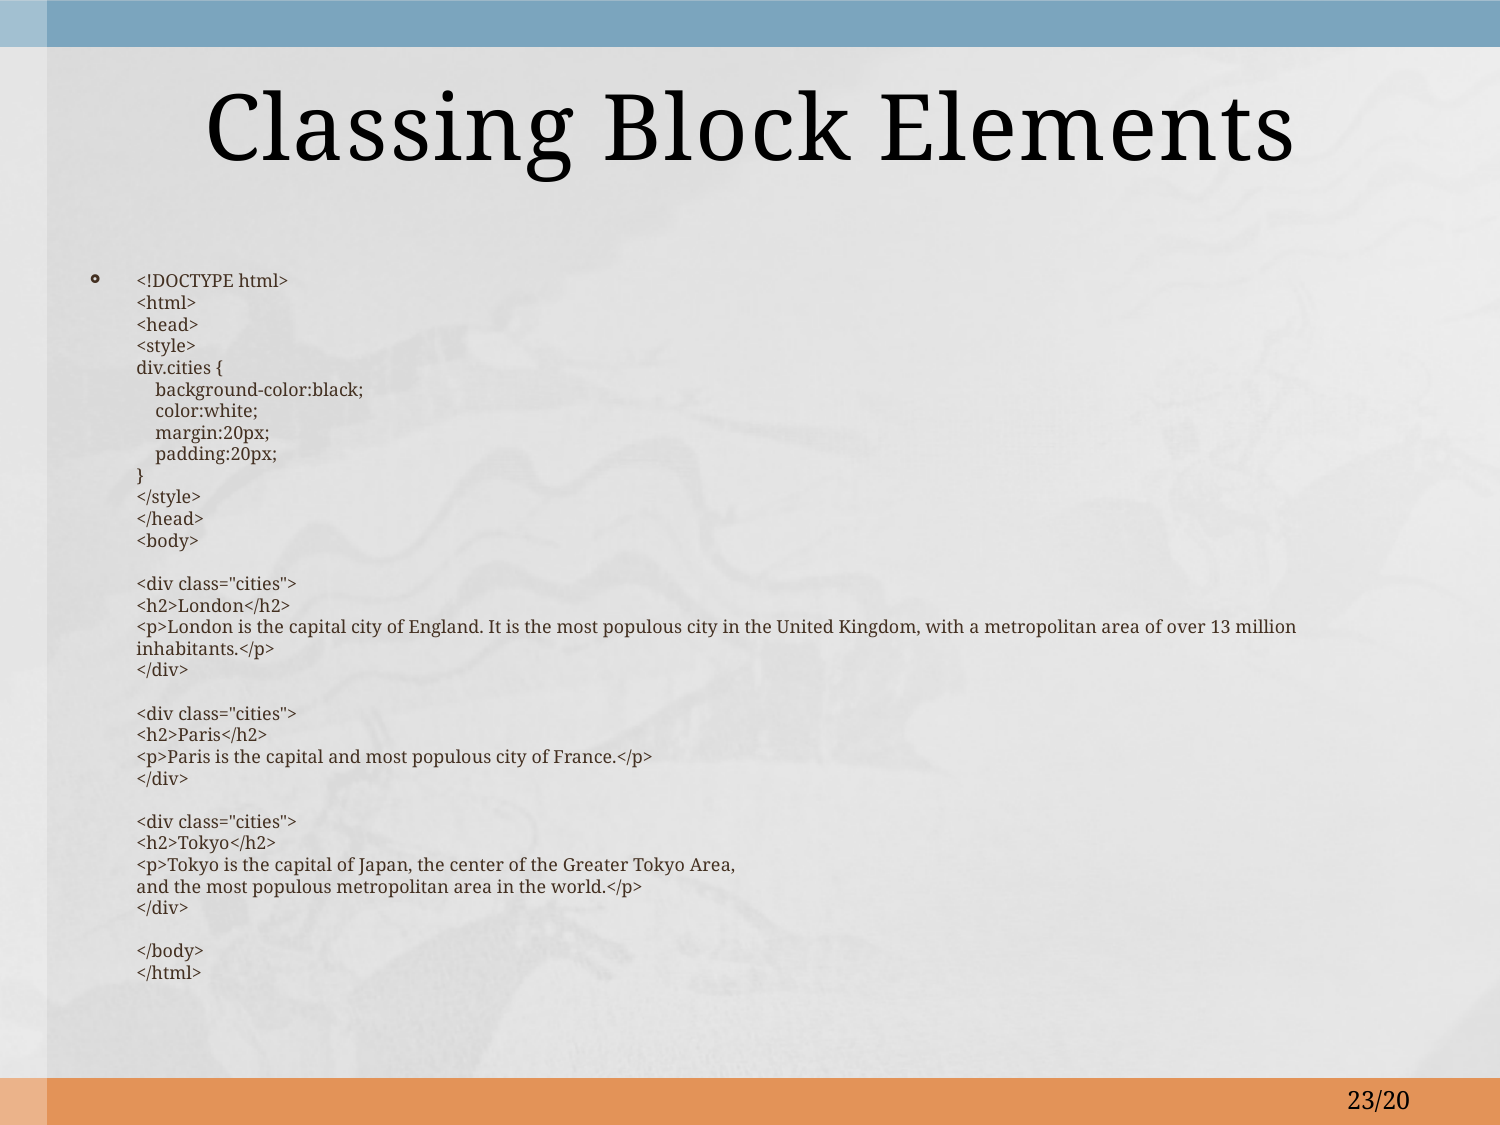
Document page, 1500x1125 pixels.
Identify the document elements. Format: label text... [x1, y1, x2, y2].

list <!DOCTYPE html> <html> <head> <style> div.cities { background-color:black; color:white; margin:20px; padding:20px; } </style> </head> <body> <div class="cities"> <h2>London</h2> <p>London is the capital city of England. It is the most populous city in the United Kingdom, with a metropolitan area of over 13 million inhabitants.</p> </div> <div class="cities"> <h2>Paris</h2> <p>Paris is the capital and most populous city of France.</p> </div> <div class="cities"> <h2>Tokyo</h2> <p>Tokyo is the capital of Japan, the center of the Greater Tokyo Area, and the most populous metropolitan area in the world.</p> </div> </body> </html> [75, 262, 1425, 1005]
title Classing Block Elements [49, 46, 1454, 202]
slide_number 23/20 [1074, 1078, 1425, 1125]
